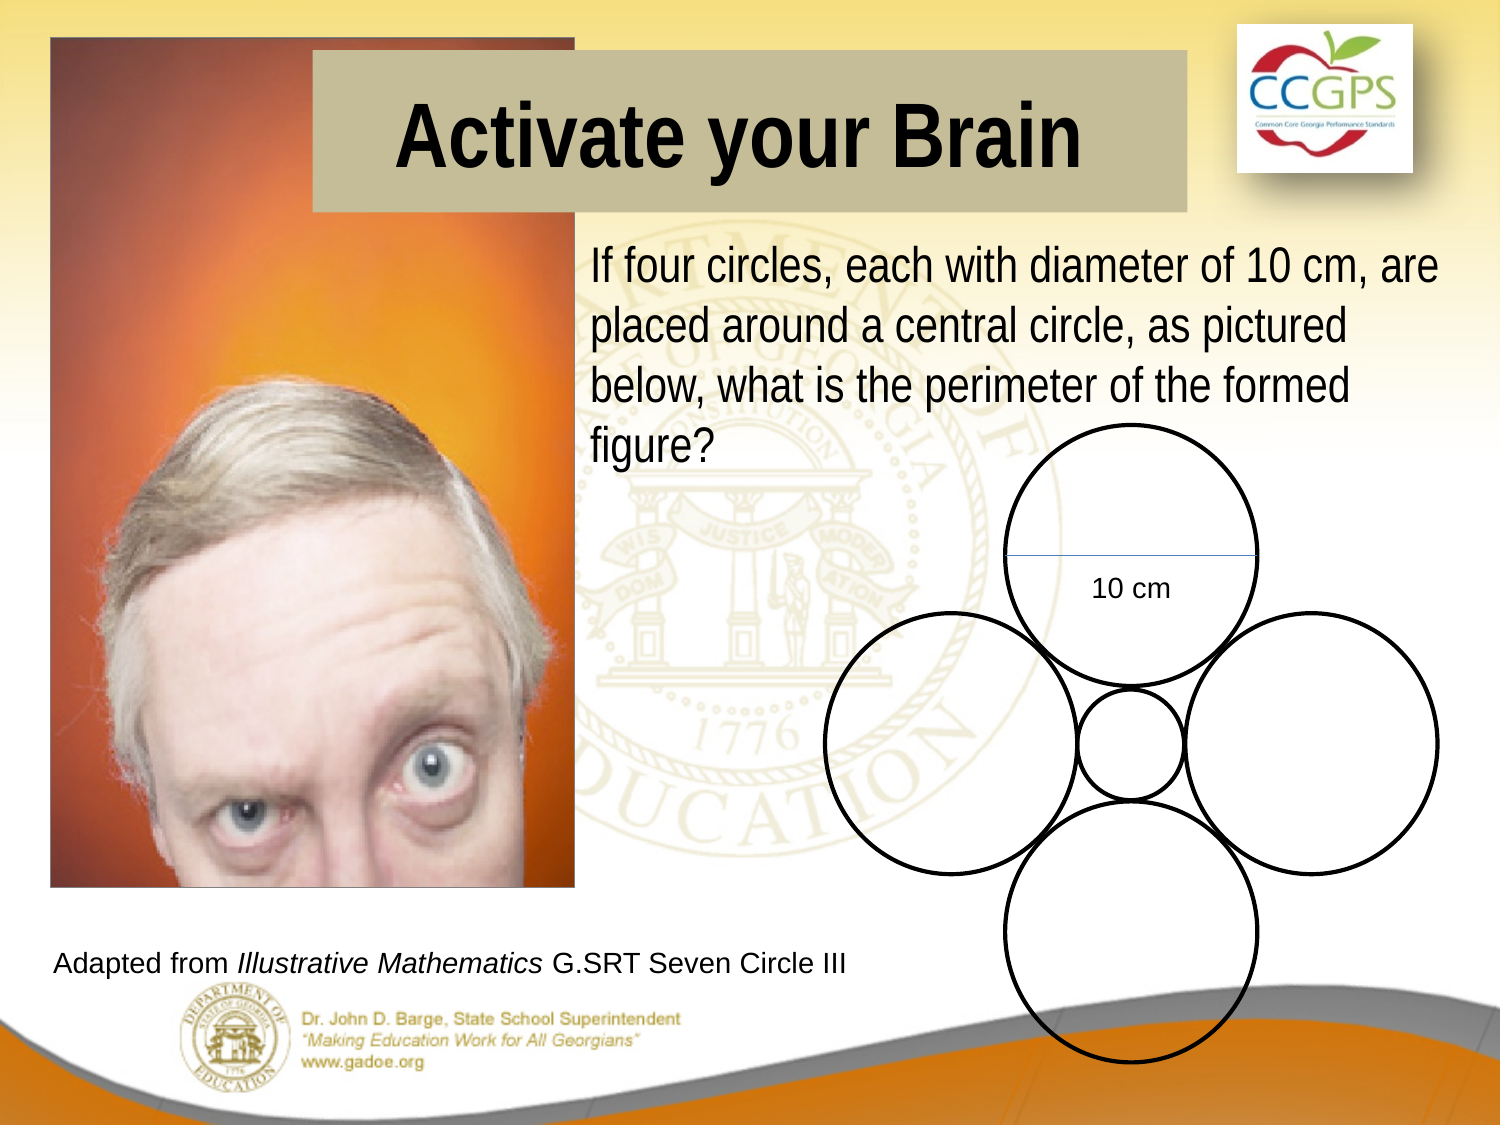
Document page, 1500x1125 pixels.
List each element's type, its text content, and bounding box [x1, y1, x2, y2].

subtitle If four circles, each with diameter of 10 cm, are placed around a central circle, as pictured below, what is the perimeter of the formed figure? [574, 224, 1476, 988]
picture [0, 0, 1500, 1125]
title Activate your Brain [579, 49, 1188, 213]
text_box Adapted from Illustrative Mathematics G.SRT Seven Circle III [38, 936, 819, 987]
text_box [824, 424, 1438, 1063]
